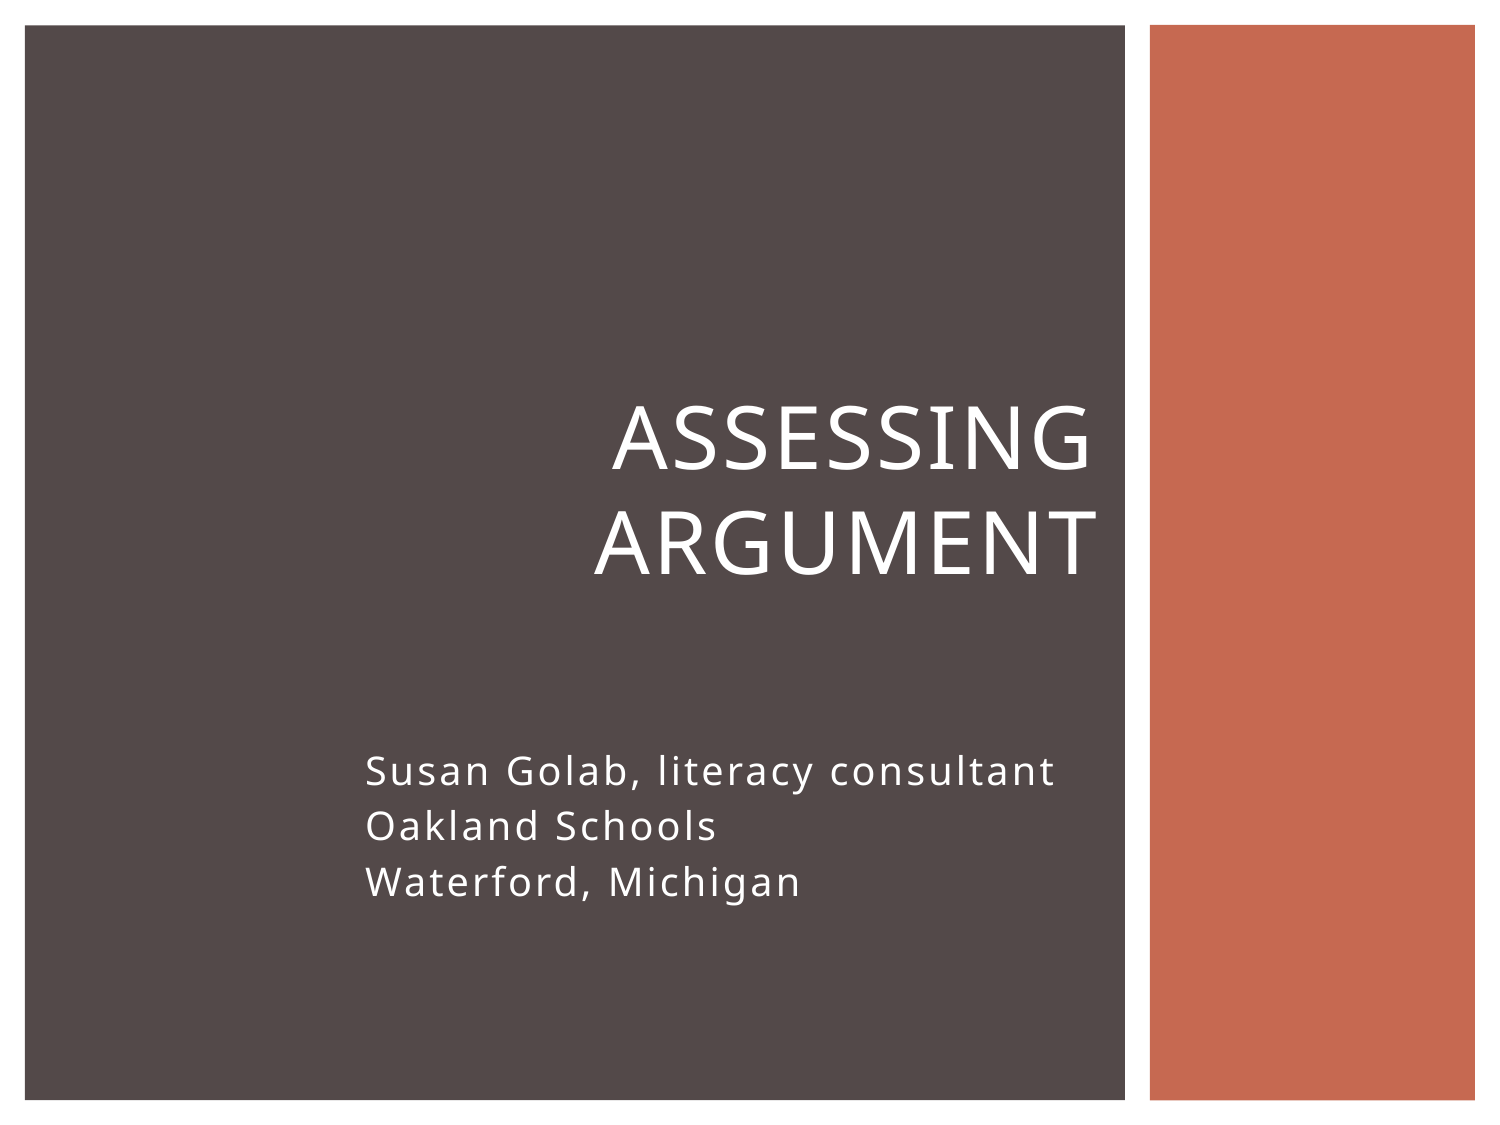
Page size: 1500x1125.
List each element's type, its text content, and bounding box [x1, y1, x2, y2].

title Assessing argument [75, 336, 1113, 637]
subtitle Susan Golab, literacy consultant Oakland Schools Waterford, Michigan [350, 675, 1075, 975]
